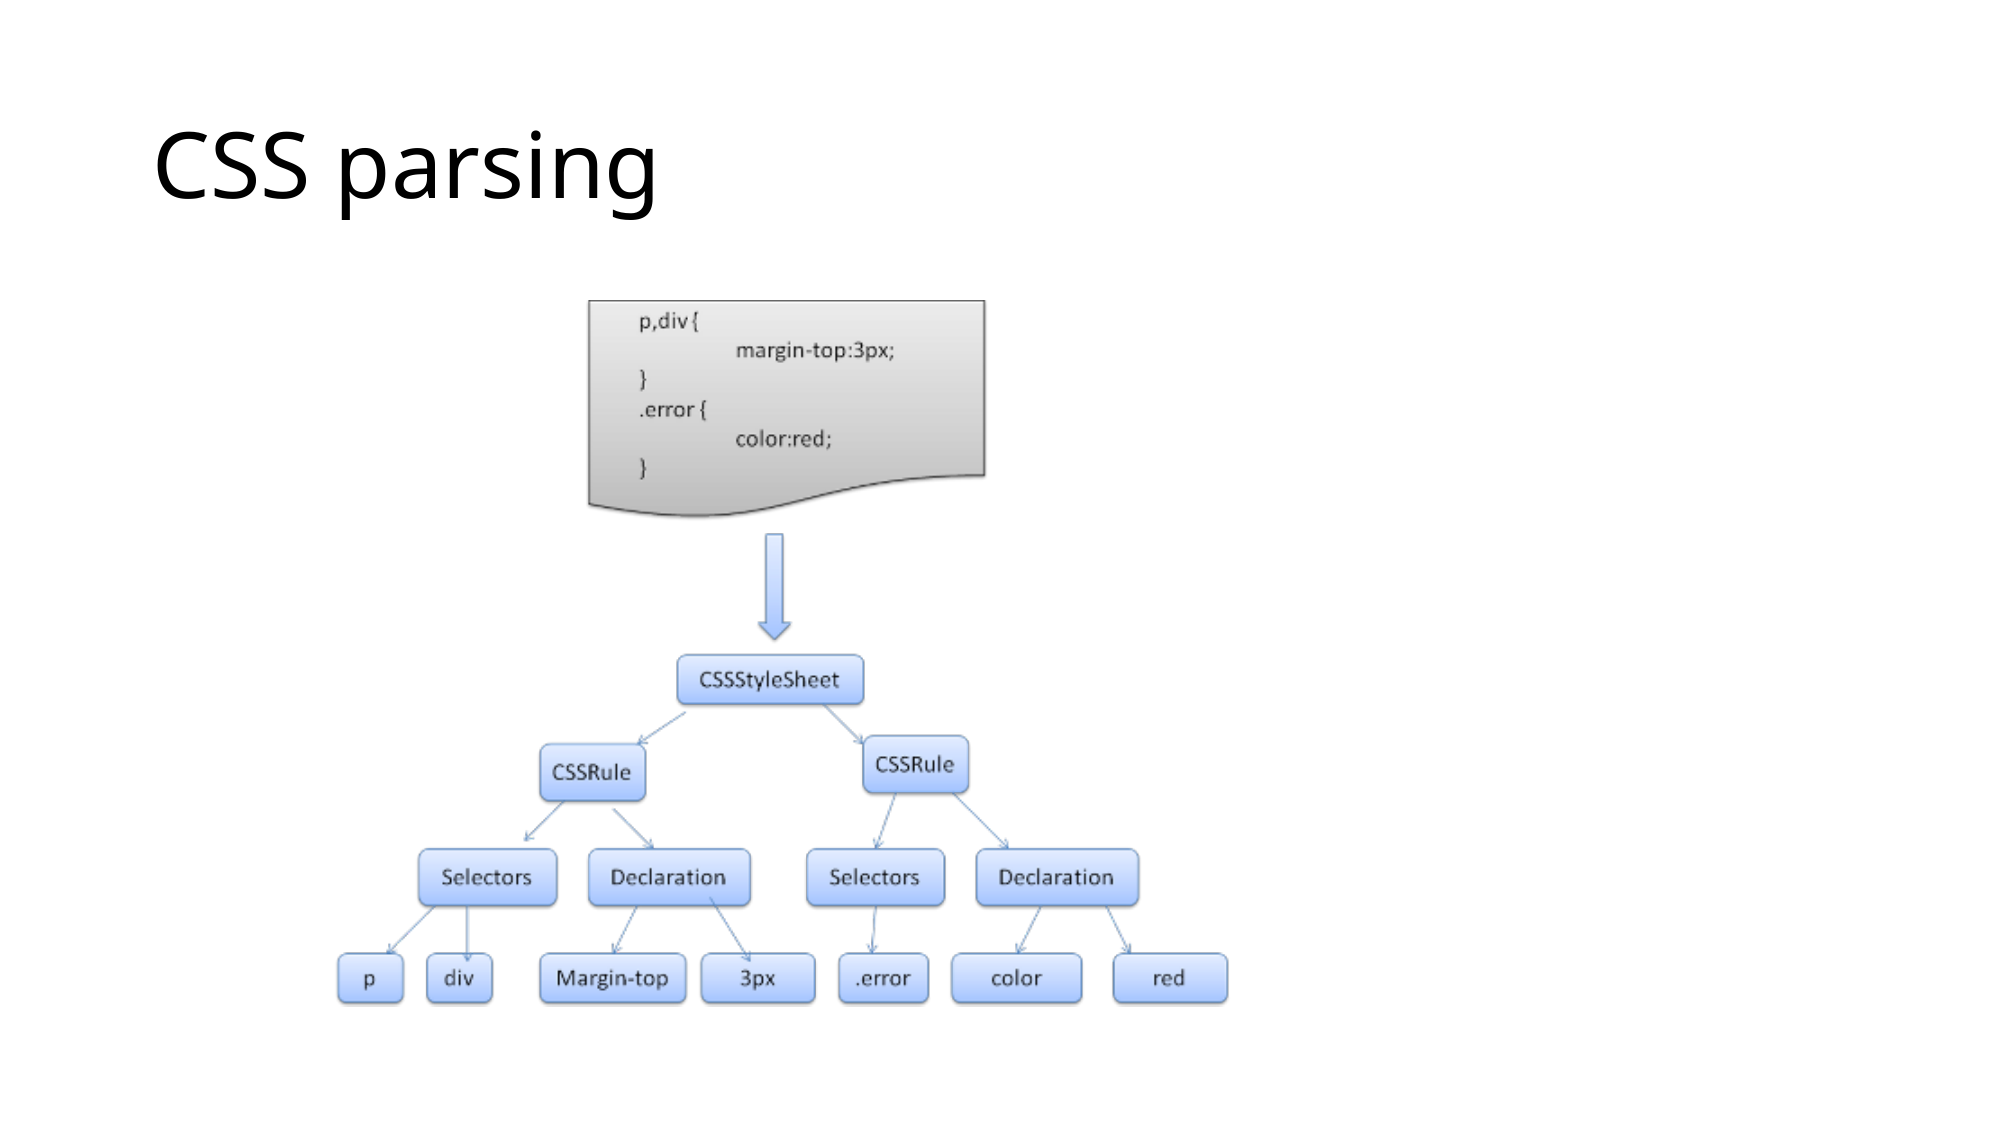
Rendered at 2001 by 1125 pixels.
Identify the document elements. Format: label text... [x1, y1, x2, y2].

title CSS parsing [137, 59, 1863, 278]
picture [333, 300, 1234, 1007]
